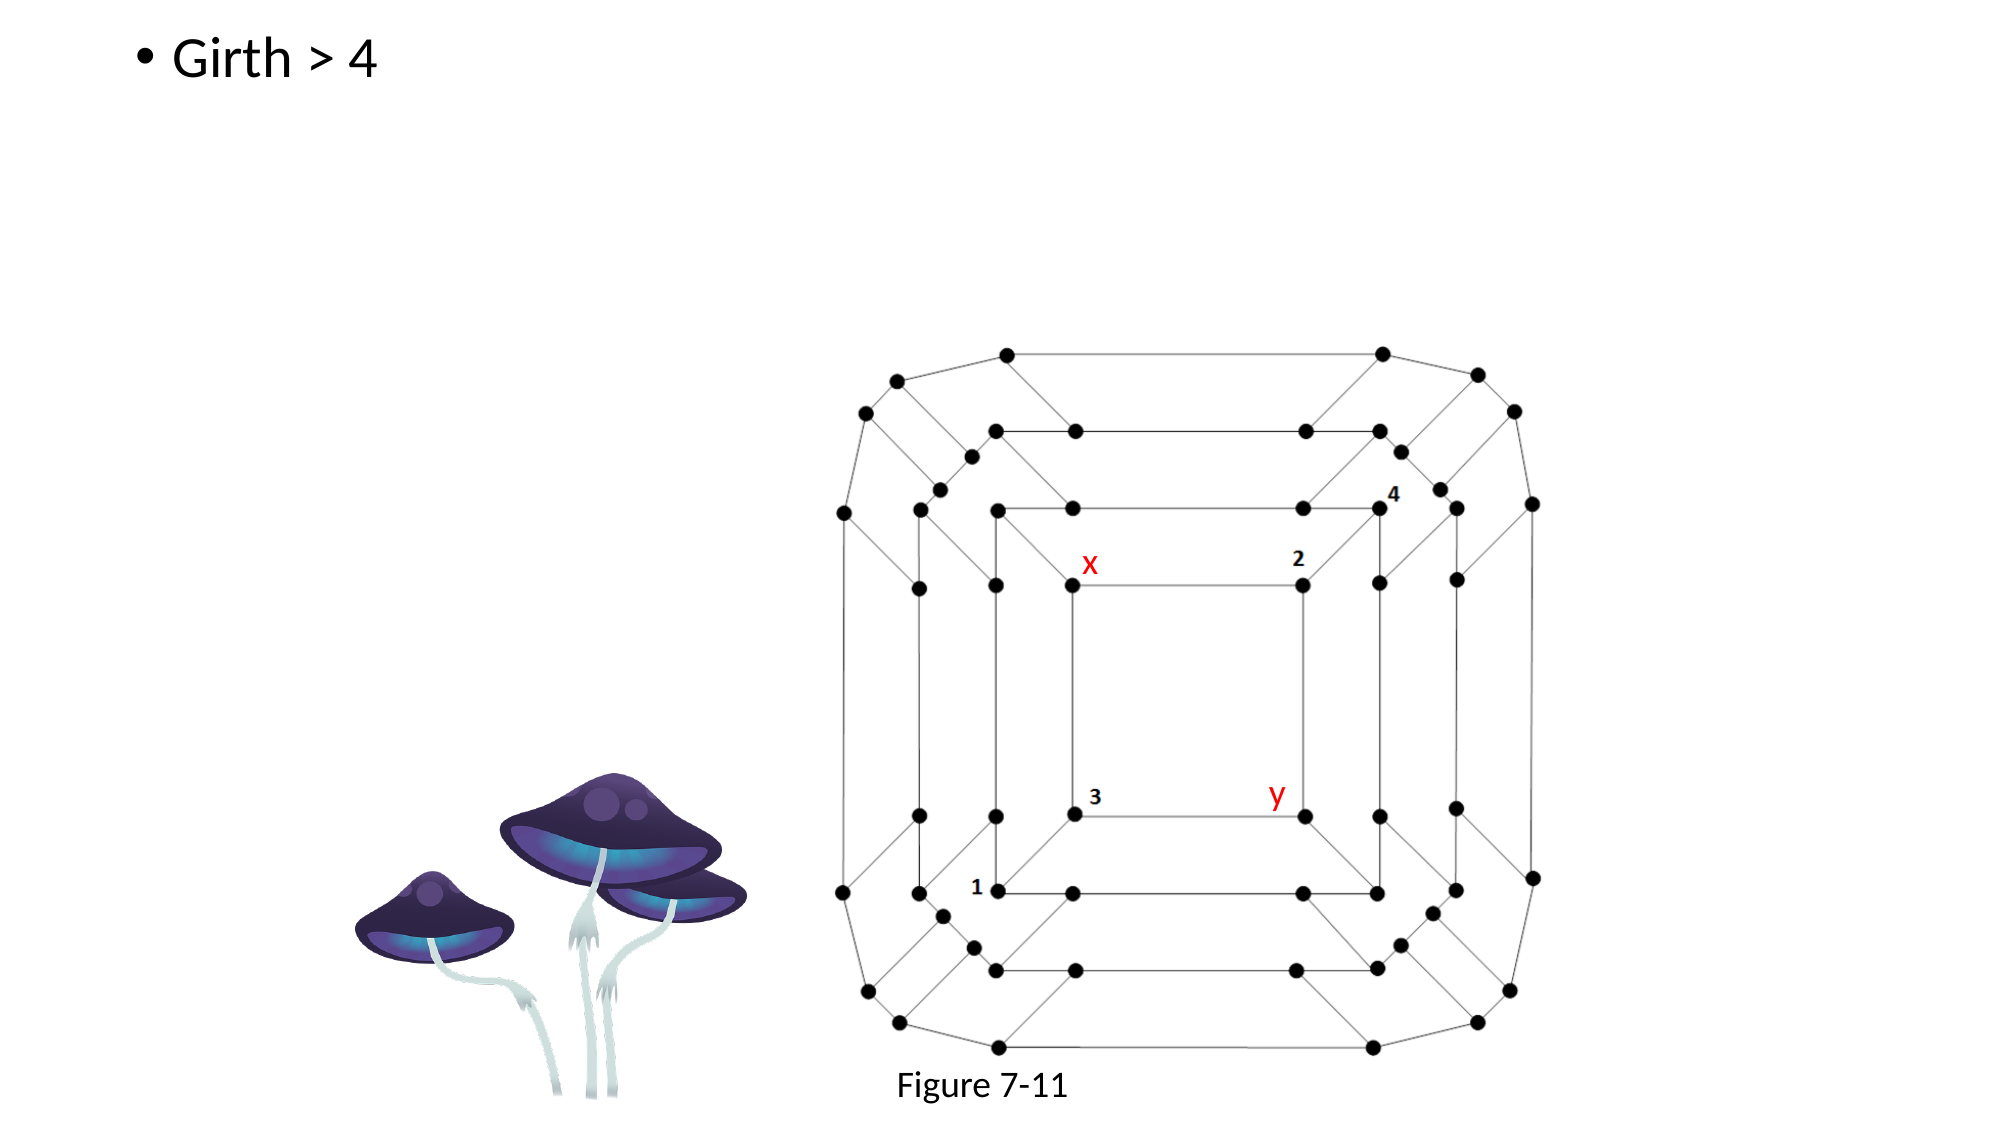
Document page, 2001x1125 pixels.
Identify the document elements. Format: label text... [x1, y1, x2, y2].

text_box Figure 7-11 [882, 1103, 1084, 1113]
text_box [355, 344, 1553, 1103]
list Girth > 4 [120, 19, 1846, 734]
